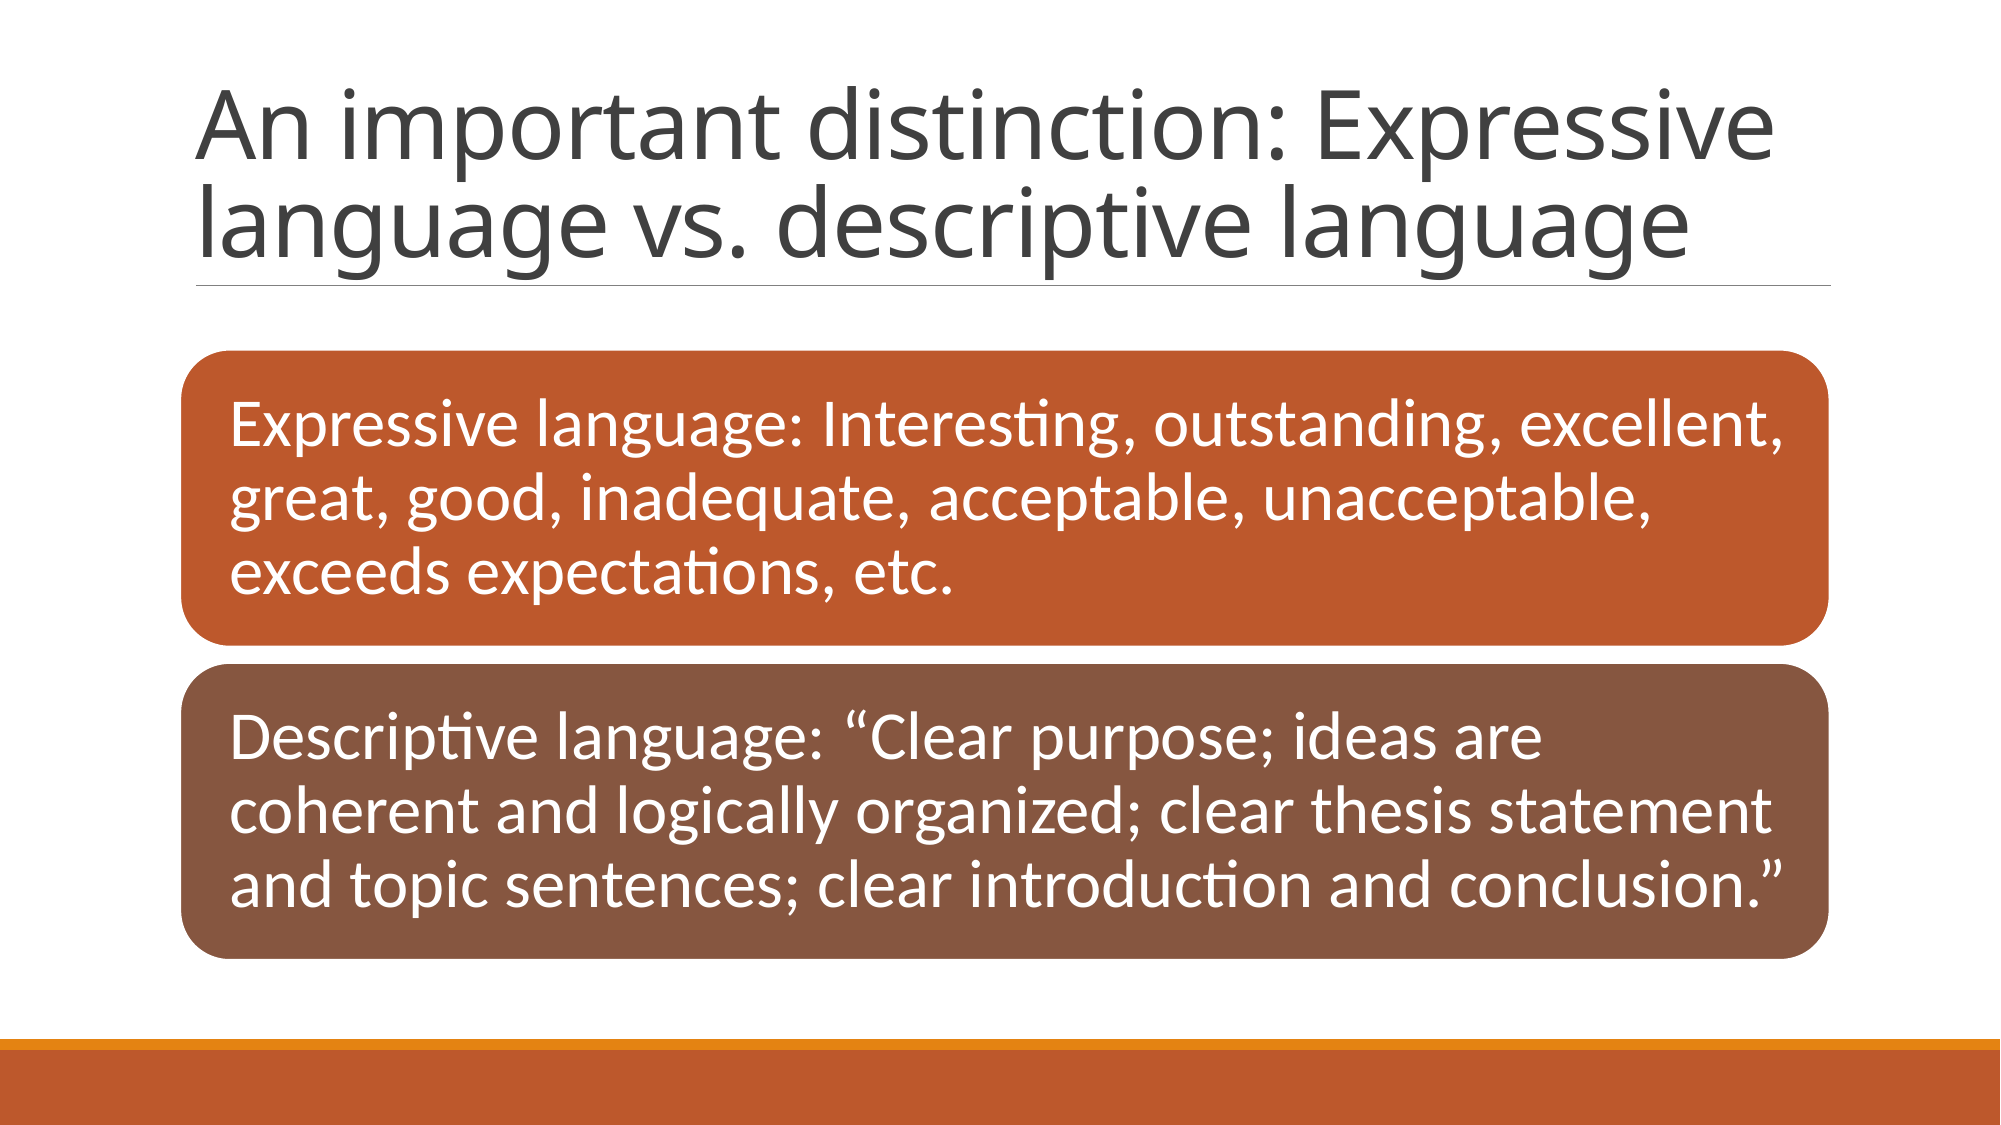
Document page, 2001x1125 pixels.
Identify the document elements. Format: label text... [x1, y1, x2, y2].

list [179, 343, 1831, 966]
title An important distinction: Expressive language vs. descriptive language [180, 47, 1830, 285]
